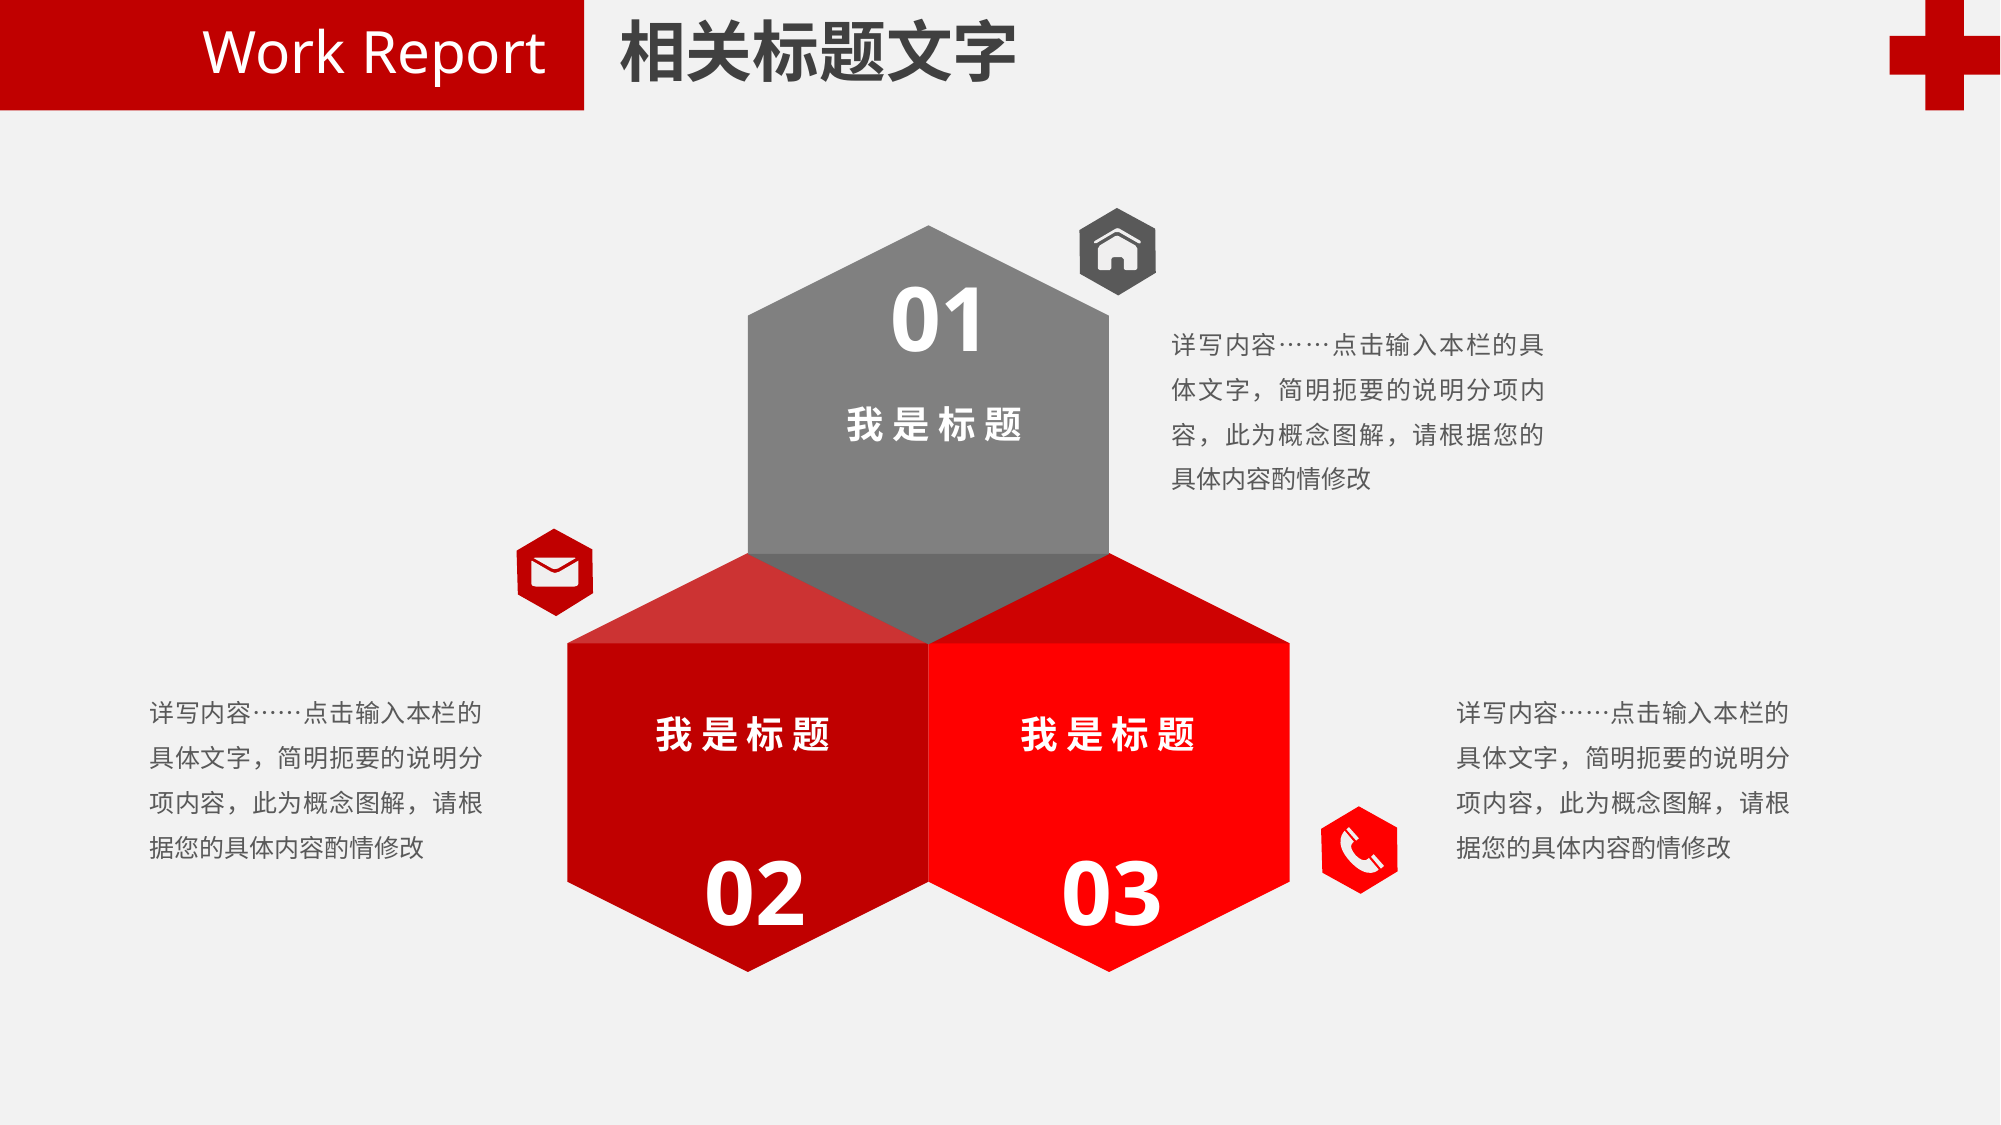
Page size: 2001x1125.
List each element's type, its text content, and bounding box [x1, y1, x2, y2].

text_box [516, 528, 594, 617]
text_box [576, 703, 910, 953]
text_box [747, 225, 1110, 645]
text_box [1079, 207, 1156, 296]
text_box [929, 552, 1290, 972]
text_box 详写内容……点击输入本栏的具体文字，简明扼要的说明分项内容，此为概念图解，请根据您的具体内容酌情修改 [1171, 314, 1545, 494]
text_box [1321, 806, 1398, 894]
text_box Work Report [187, 15, 561, 94]
text_box 相关标题文字 [604, 11, 1286, 98]
text_box 详写内容……点击输入本栏的具体文字，简明扼要的说明分项内容，此为概念图解，请根据您的具体内容酌情修改 [1456, 682, 1791, 863]
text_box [567, 552, 929, 972]
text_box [767, 254, 1101, 470]
text_box 详写内容……点击输入本栏的具体文字，简明扼要的说明分项内容，此为概念图解，请根据您的具体内容酌情修改 [149, 682, 483, 863]
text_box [941, 703, 1274, 953]
